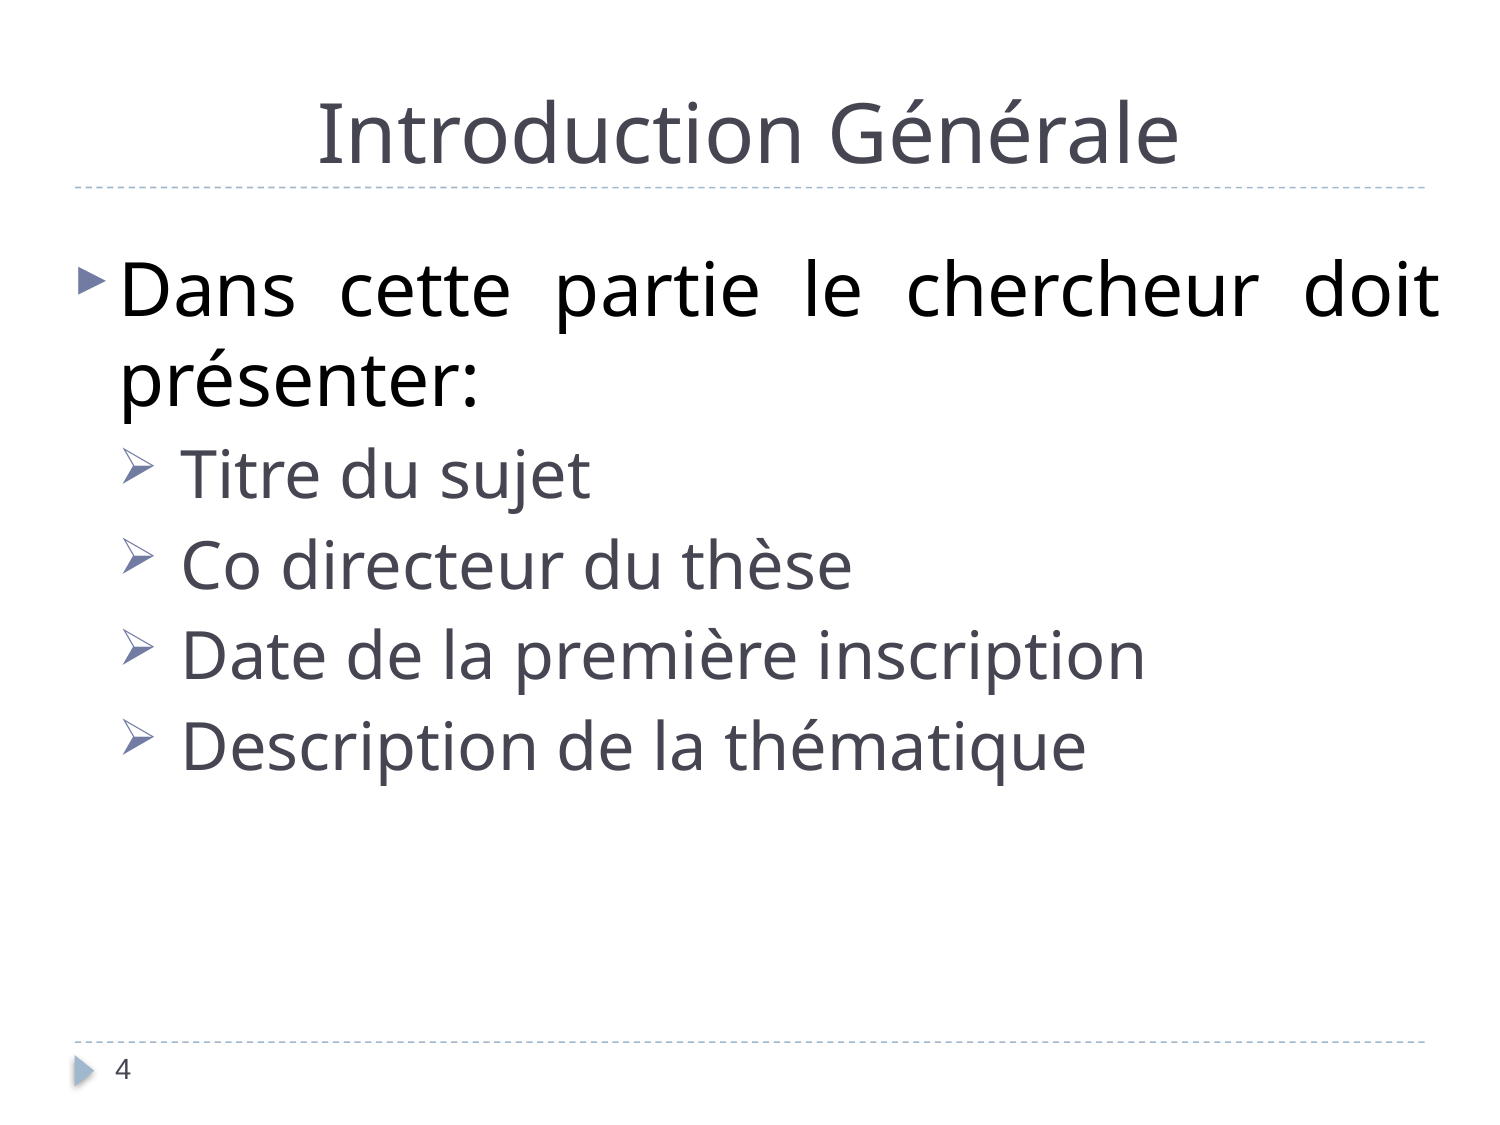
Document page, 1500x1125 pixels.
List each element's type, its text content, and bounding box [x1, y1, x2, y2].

title Introduction Générale [75, 24, 1425, 188]
slide_number 4 [100, 1042, 426, 1103]
list Dans cette partie le chercheur doit présenter: Titre du sujet Co directeur du thèse Date de la première inscription Description de la thématique [58, 234, 1456, 950]
